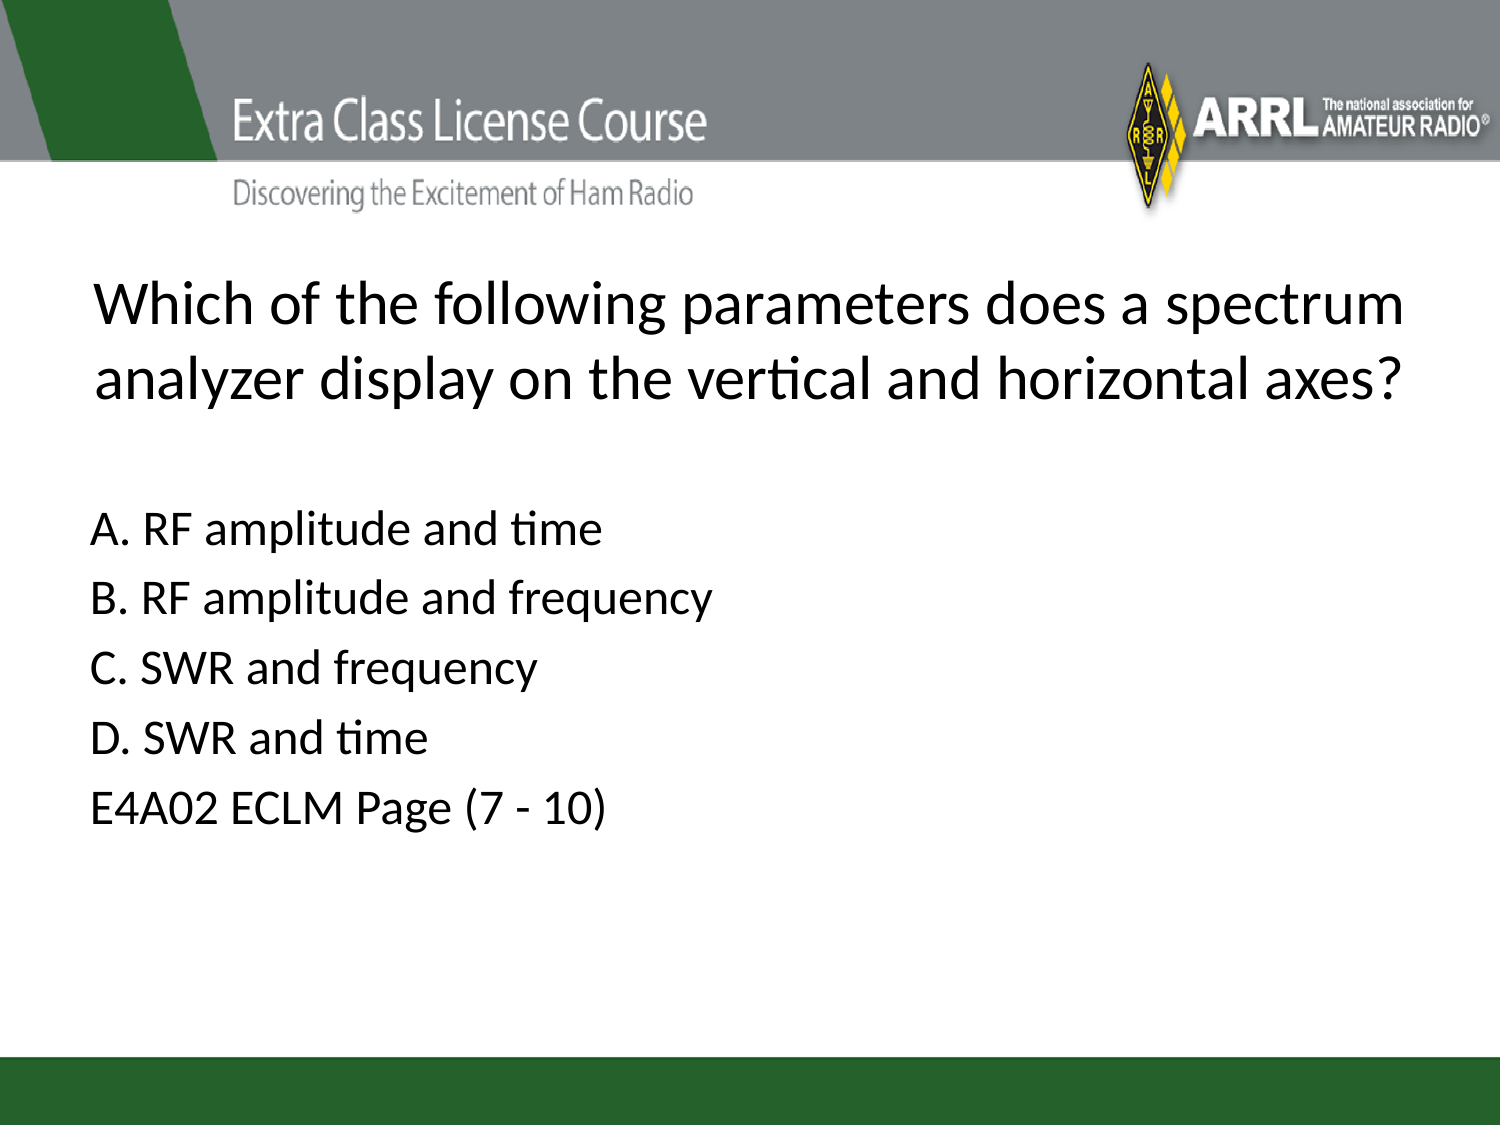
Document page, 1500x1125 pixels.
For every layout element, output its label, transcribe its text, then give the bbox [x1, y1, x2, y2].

list A. RF amplitude and time B. RF amplitude and frequency C. SWR and frequency D. SWR and time E4A02 ECLM Page (7 - 10) [75, 487, 1425, 1005]
picture [0, 0, 1500, 1125]
title Which of the following parameters does a spectrum analyzer display on the vertical and horizontal axes? [75, 254, 1425, 435]
